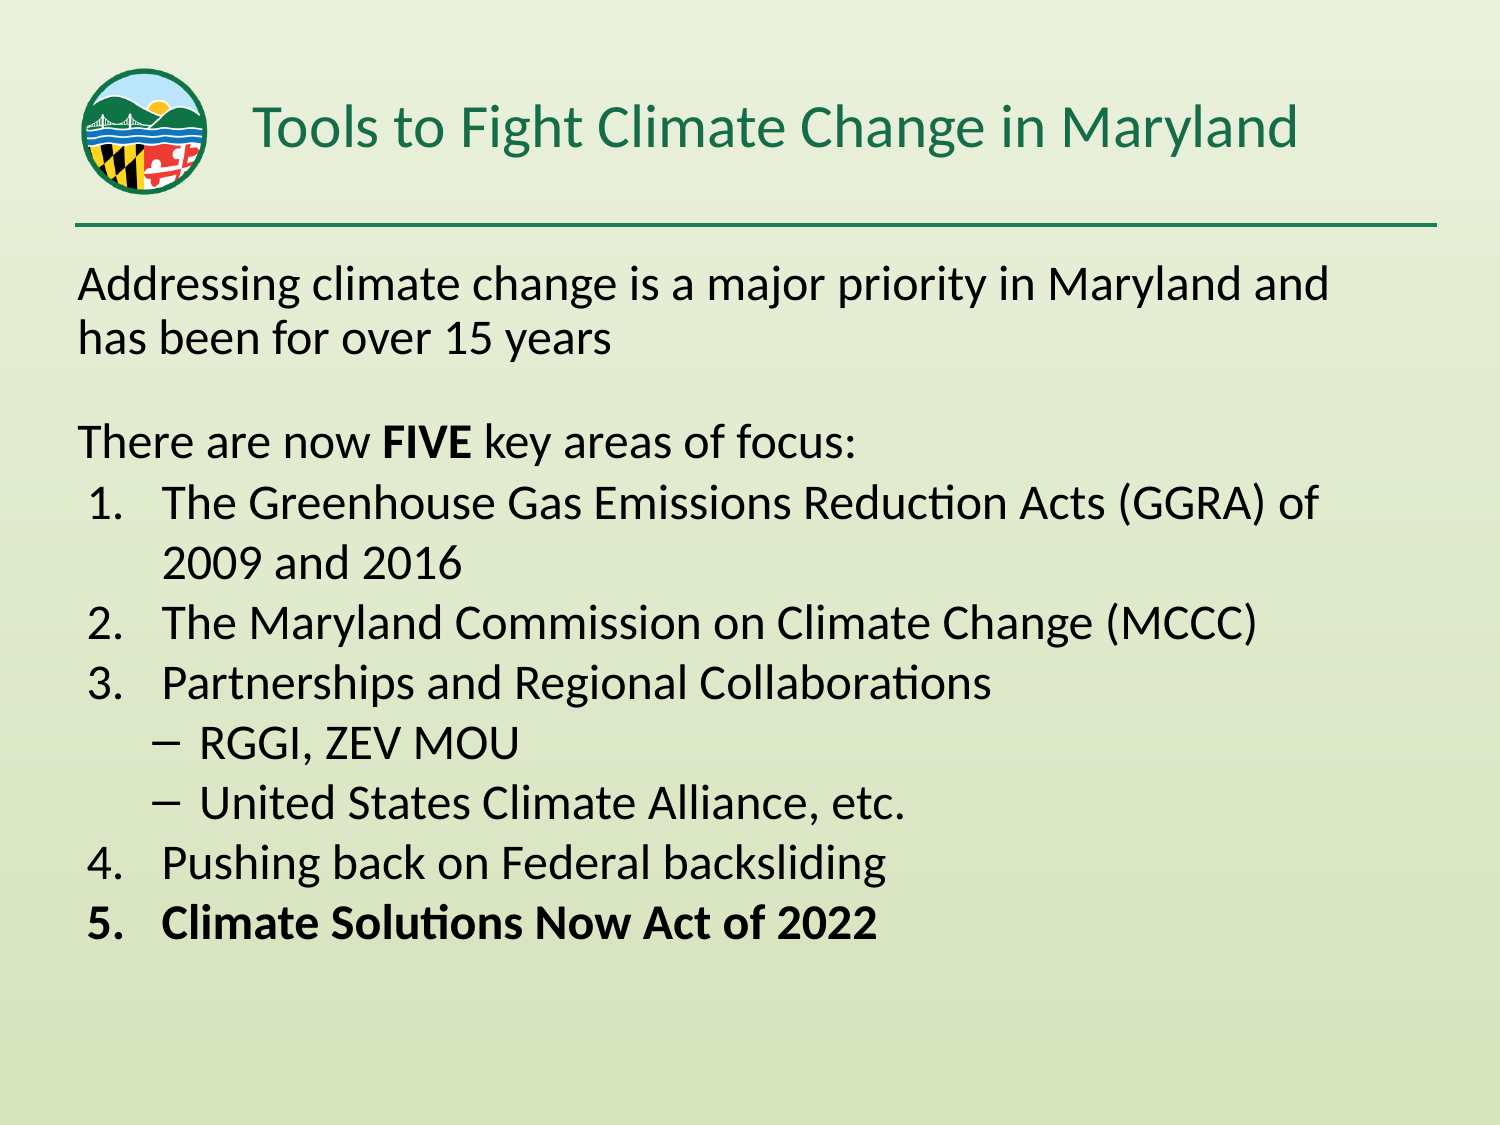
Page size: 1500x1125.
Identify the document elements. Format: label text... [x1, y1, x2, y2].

list Addressing climate change is a major priority in Maryland and has been for over 15 years There are now FIVE key areas of focus: The Greenhouse Gas Emissions Reduction Acts (GGRA) of 2009 and 2016 The Maryland Commission on Climate Change (MCCC) Partnerships and Regional Collaborations RGGI, ZEV MOU United States Climate Alliance, etc. Pushing back on Federal backsliding Climate Solutions Now Act of 2022 [62, 249, 1400, 1013]
picture [75, 62, 213, 200]
title Tools to Fight Climate Change in Maryland [237, 54, 1500, 192]
